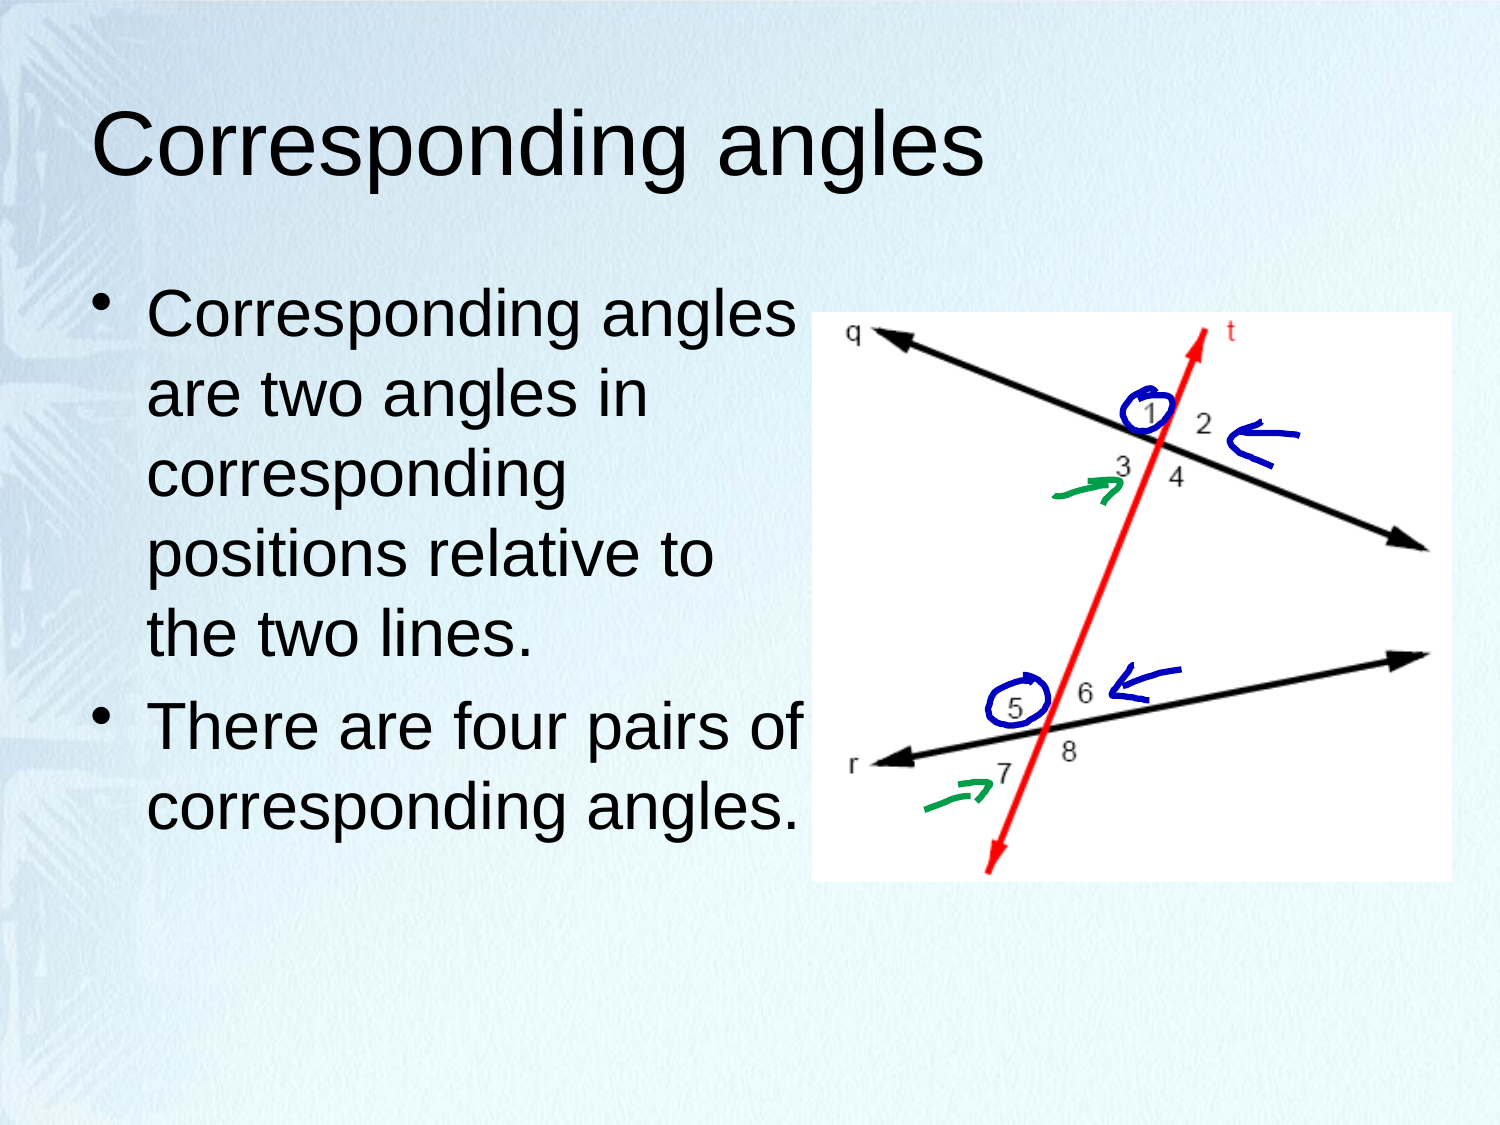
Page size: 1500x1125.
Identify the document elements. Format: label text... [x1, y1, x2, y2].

title Corresponding angles [74, 44, 1426, 233]
list Corresponding angles are two angles in corresponding positions relative to the two lines. There are four pairs of corresponding angles. [74, 262, 838, 1013]
picture [0, 0, 1500, 1125]
